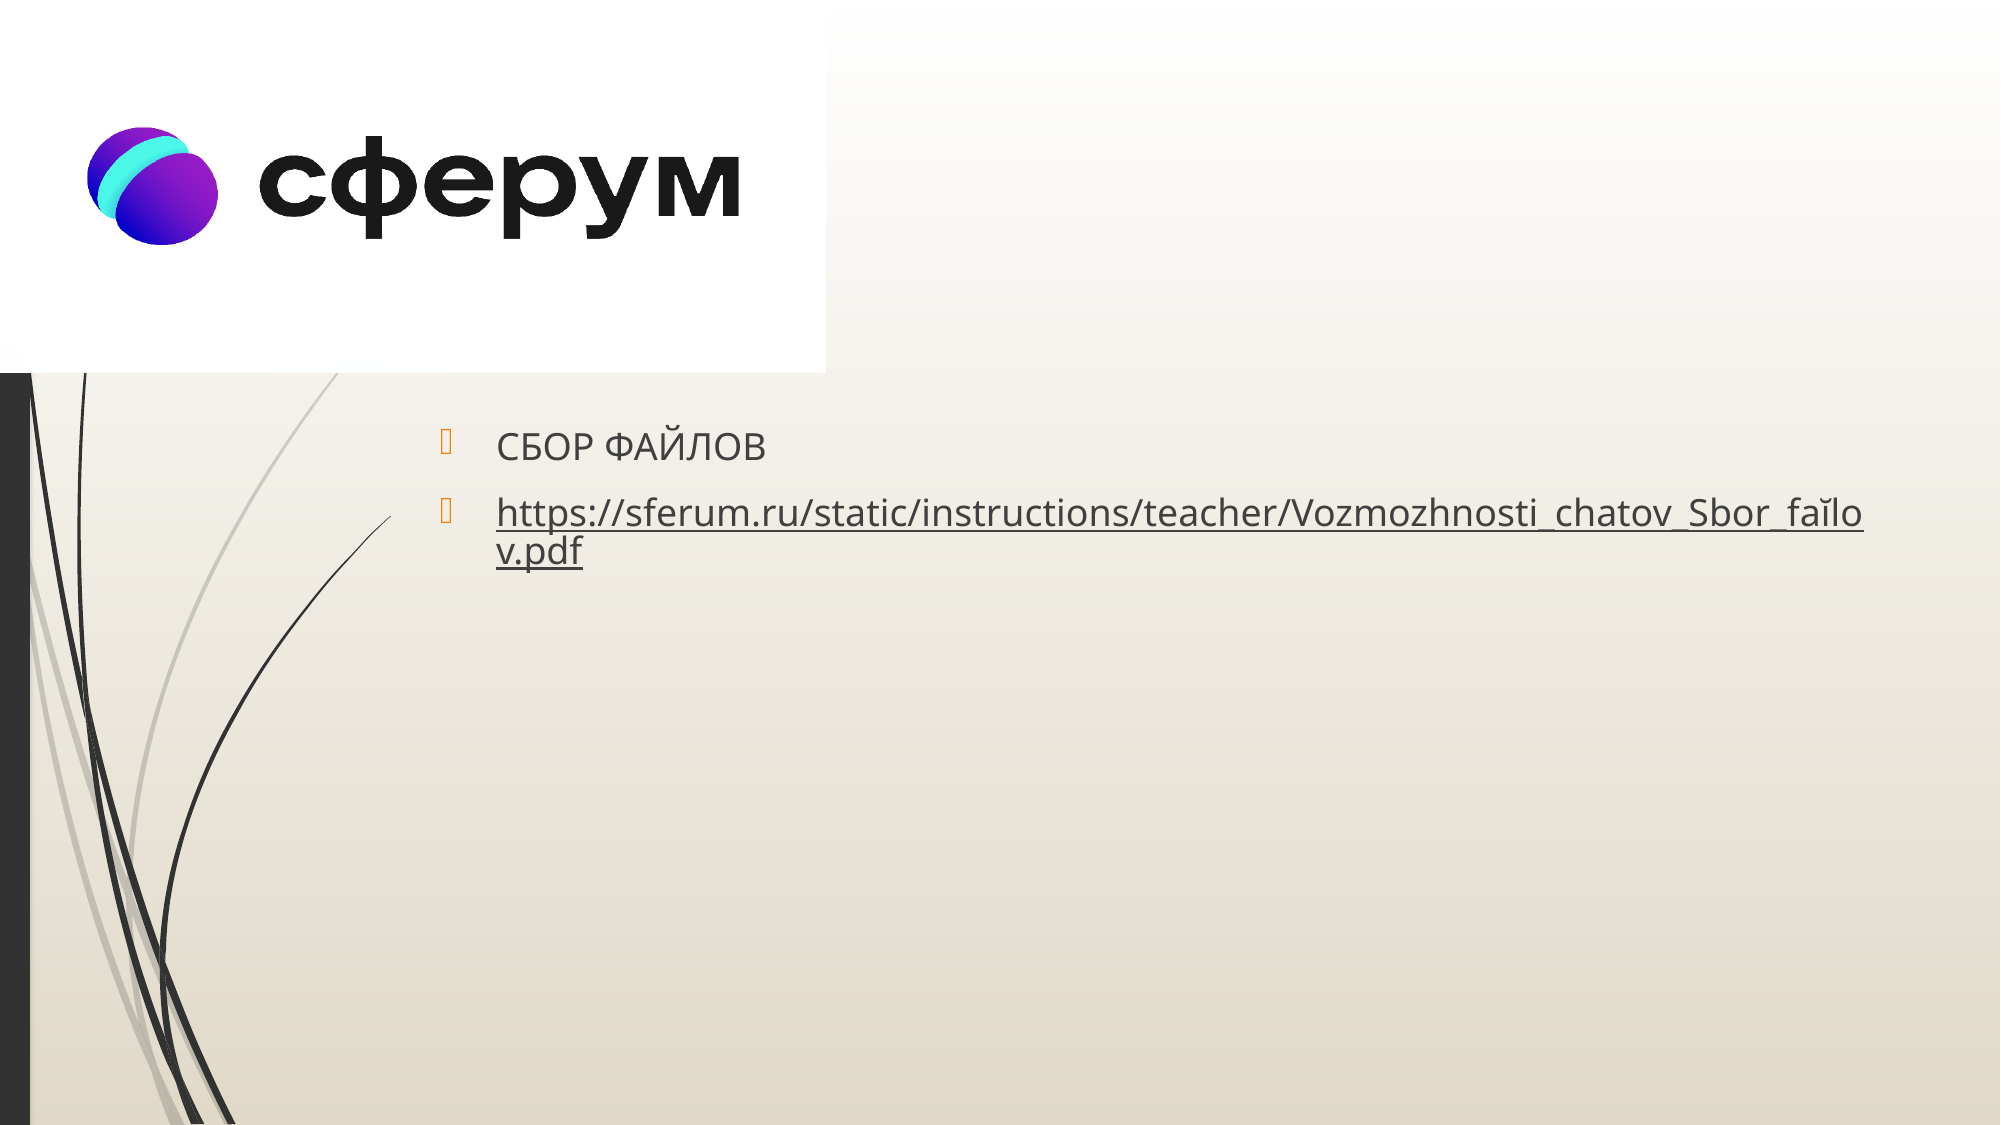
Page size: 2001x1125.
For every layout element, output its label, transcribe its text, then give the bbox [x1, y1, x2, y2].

picture [0, 0, 827, 373]
list СБОР ФАЙЛОВ https://sferum.ru/static/instructions/teacher/Vozmozhnosti_chatov_Sbor_faĭlov.pdf [424, 350, 1888, 970]
